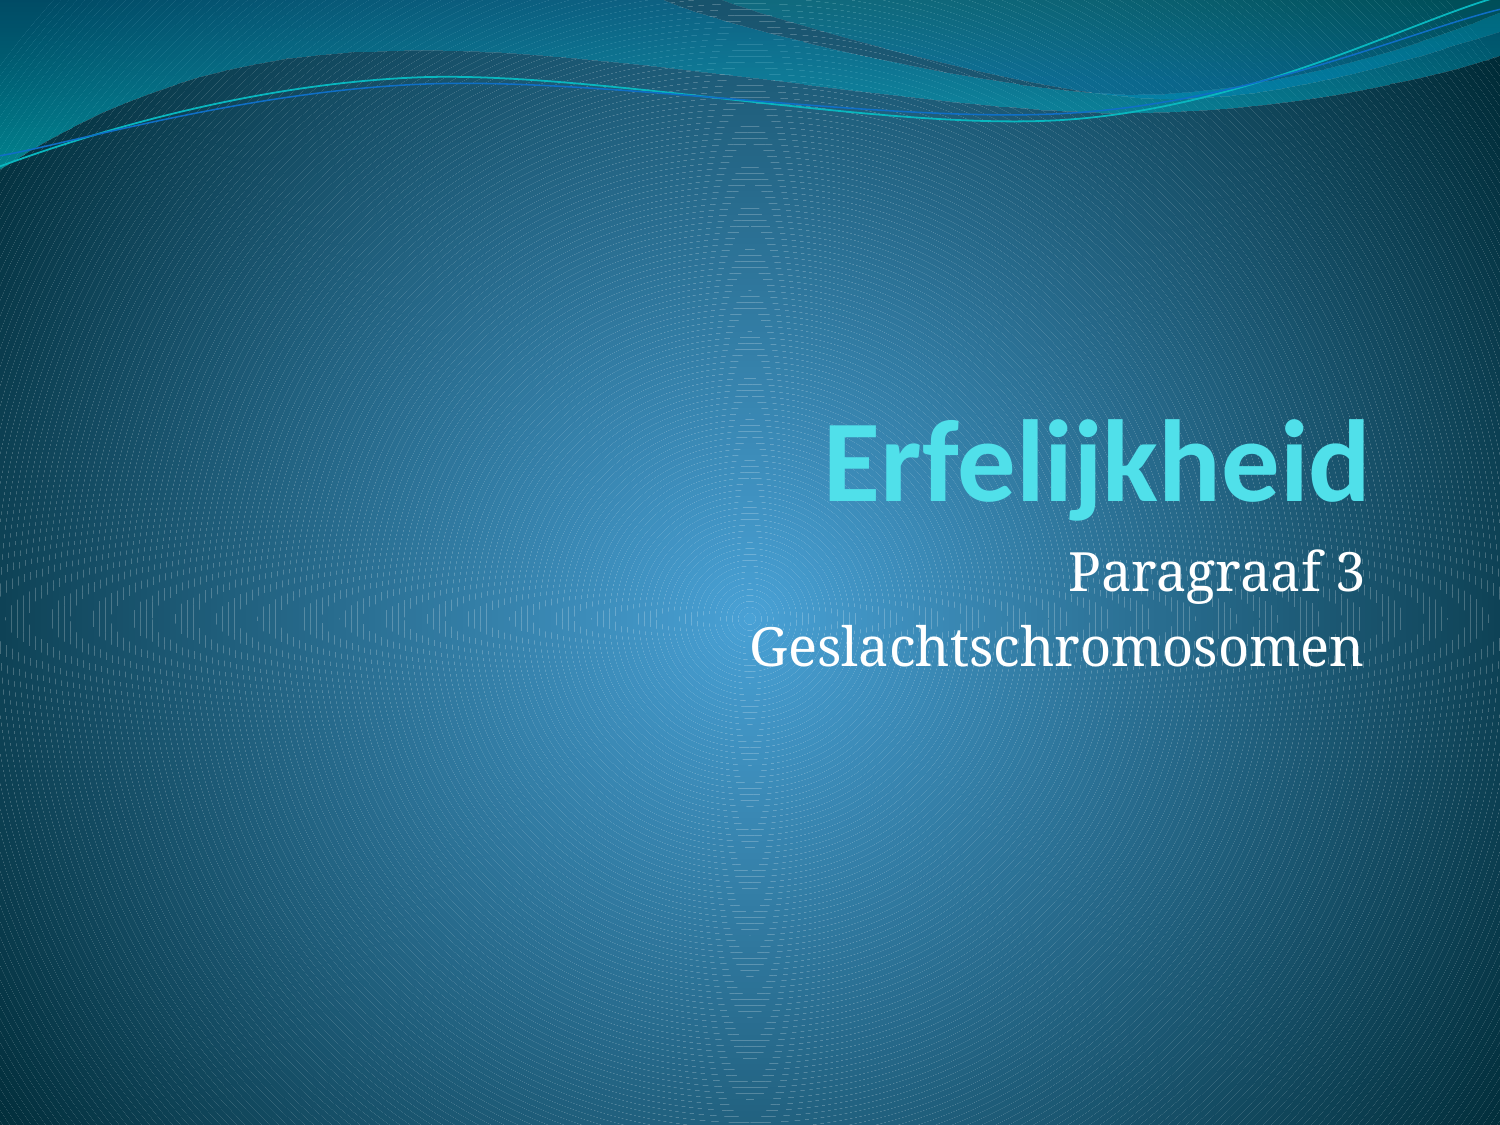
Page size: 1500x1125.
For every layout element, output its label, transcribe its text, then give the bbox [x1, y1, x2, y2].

subtitle Paragraaf 3 Geslachtschromosomen [87, 529, 1376, 818]
title Erfelijkheid [87, 224, 1376, 525]
